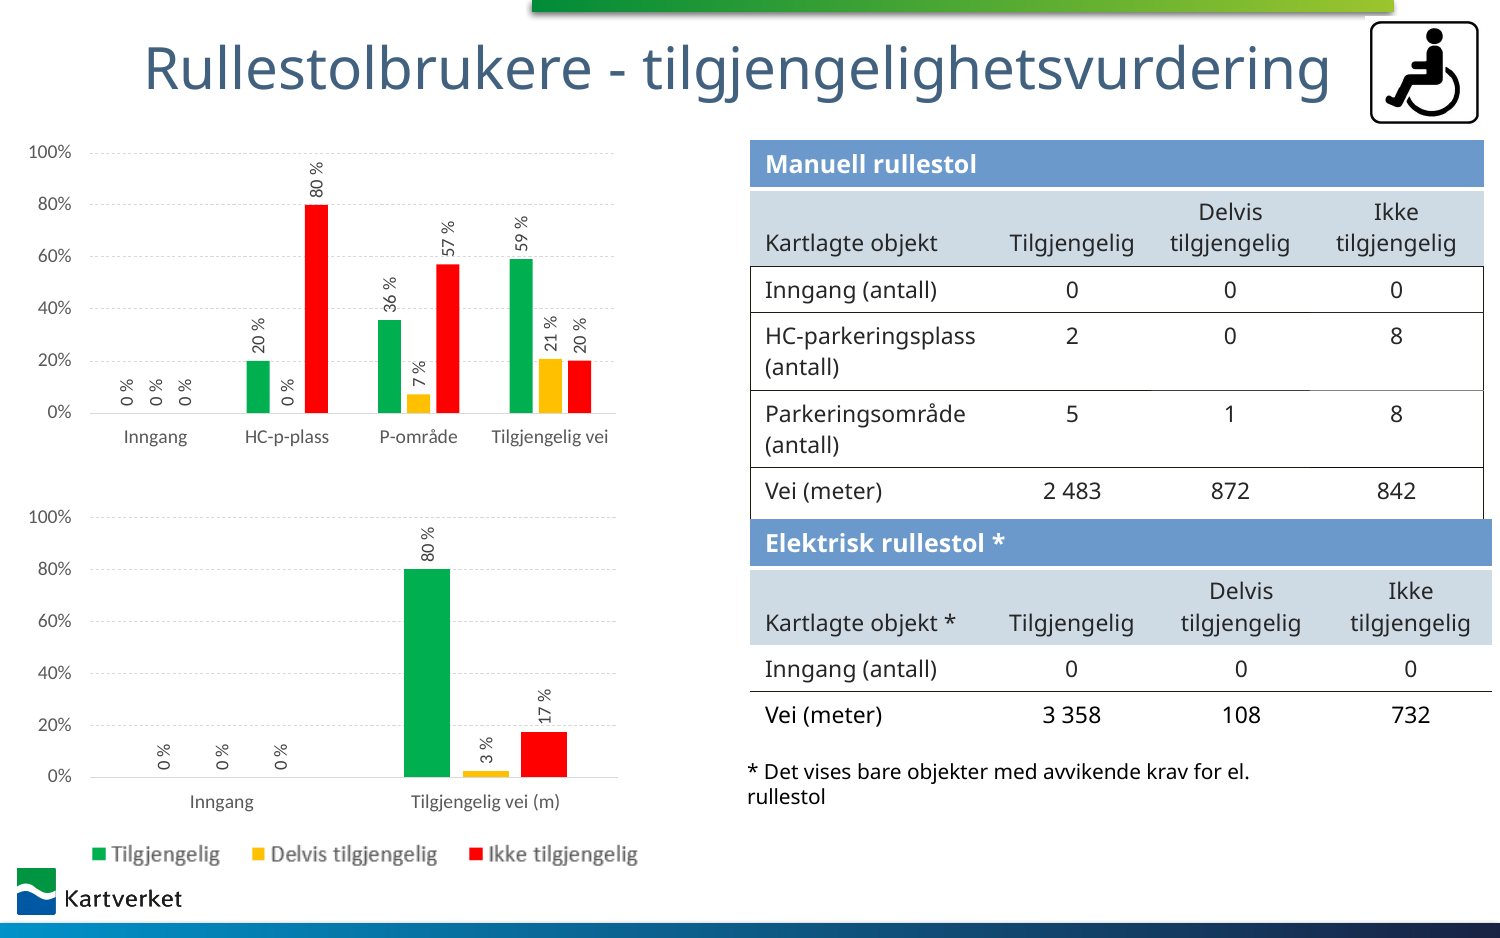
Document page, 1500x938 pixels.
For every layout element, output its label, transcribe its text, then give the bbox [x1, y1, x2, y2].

picture [1365, 16, 1484, 129]
table_cell Ikke tilgjengelig [1310, 191, 1484, 266]
table_cell Tilgjengelig [994, 191, 1151, 266]
table_cell Inngang (antall) [751, 267, 994, 312]
table_header Manuell rullestol [750, 140, 1484, 187]
table_cell Kartlagte objekt [750, 191, 994, 266]
table_cell Delvis tilgjengelig [1151, 191, 1310, 266]
table_cell 842 [1310, 468, 1483, 519]
table_cell 872 [1151, 468, 1310, 519]
table_cell Parkeringsområde (antall) [751, 391, 994, 467]
table_cell 732 [1330, 692, 1492, 738]
table_cell 2 [994, 313, 1151, 390]
table_cell Vei (meter) [751, 468, 994, 519]
table_cell 0 [1151, 313, 1310, 390]
table_cell Vei (meter) [750, 692, 991, 738]
table_cell HC-parkeringsplass (antall) [751, 313, 994, 390]
text_box * Det vises bare objekter med avvikende krav for el. rullestol [732, 751, 1317, 816]
table_cell 8 [1310, 391, 1483, 467]
table_cell 1 [1151, 391, 1310, 467]
table_cell Tilgjengelig [991, 570, 1153, 645]
picture [20, 499, 630, 822]
table_cell 3 358 [991, 692, 1153, 738]
table_cell Inngang (antall) [750, 645, 991, 691]
table_cell 0 [1151, 267, 1310, 312]
text_box Rullestolbrukere - tilgjengelighetsvurdering [39, 12, 1348, 109]
table_cell 2 483 [994, 468, 1151, 519]
table_cell 0 [991, 645, 1153, 691]
picture [86, 838, 643, 870]
picture [20, 135, 629, 457]
table_cell 0 [1330, 645, 1492, 691]
table_cell 5 [994, 391, 1151, 467]
table_cell 0 [1310, 267, 1483, 312]
table_header Elektrisk rullestol * [750, 519, 1492, 566]
table_cell 0 [1153, 645, 1330, 691]
table_cell 8 [1310, 313, 1483, 390]
table_cell Delvis tilgjengelig [1153, 570, 1330, 645]
table_cell 0 [994, 267, 1151, 312]
table_cell 108 [1153, 692, 1330, 738]
table_cell Kartlagte objekt * [750, 570, 991, 645]
table_cell Ikke tilgjengelig [1330, 570, 1492, 645]
